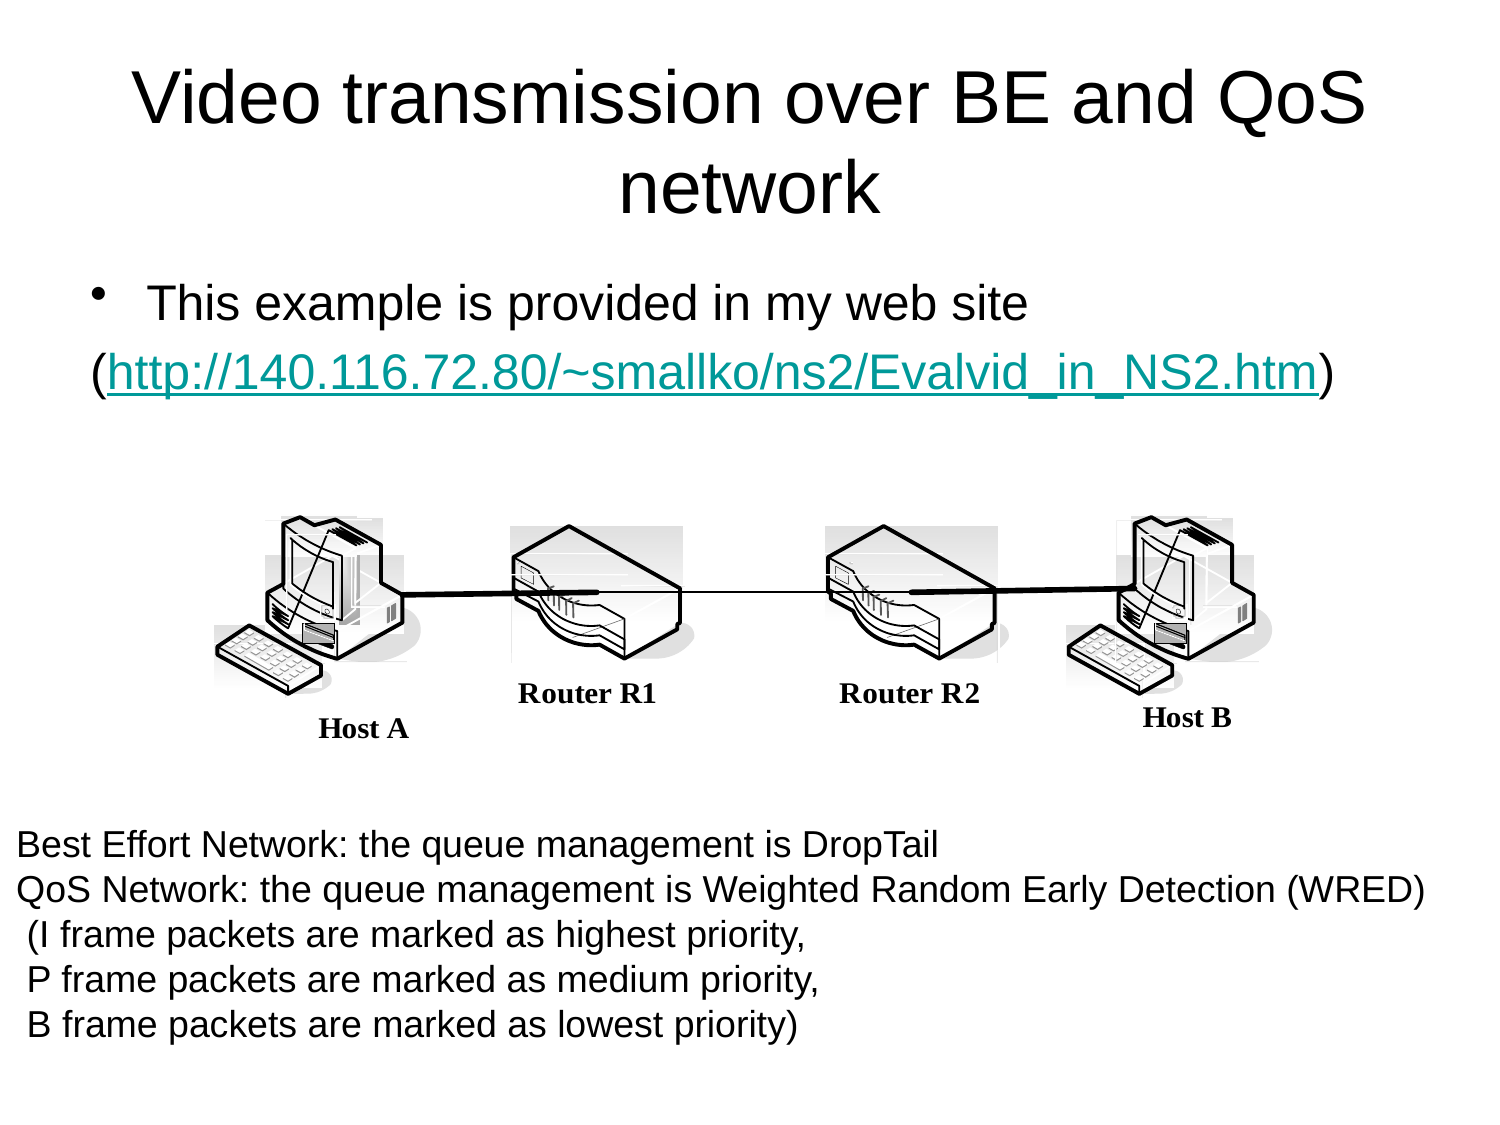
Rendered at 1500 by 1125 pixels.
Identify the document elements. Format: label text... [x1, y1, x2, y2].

text_box Best Effort Network: the queue management is DropTail QoS Network: the queue management is Weighted Random Early Detection (WRED) (I frame packets are marked as highest priority, P frame packets are marked as medium priority, B frame packets are marked as lowest priority) [1, 812, 1442, 1053]
picture [212, 512, 1276, 751]
title Video transmission over BE and QoS network [74, 44, 1426, 233]
list This example is provided in my web site (http://140.116.72.80/~smallko/ns2/Evalvid_in_NS2.htm) [74, 262, 1426, 812]
